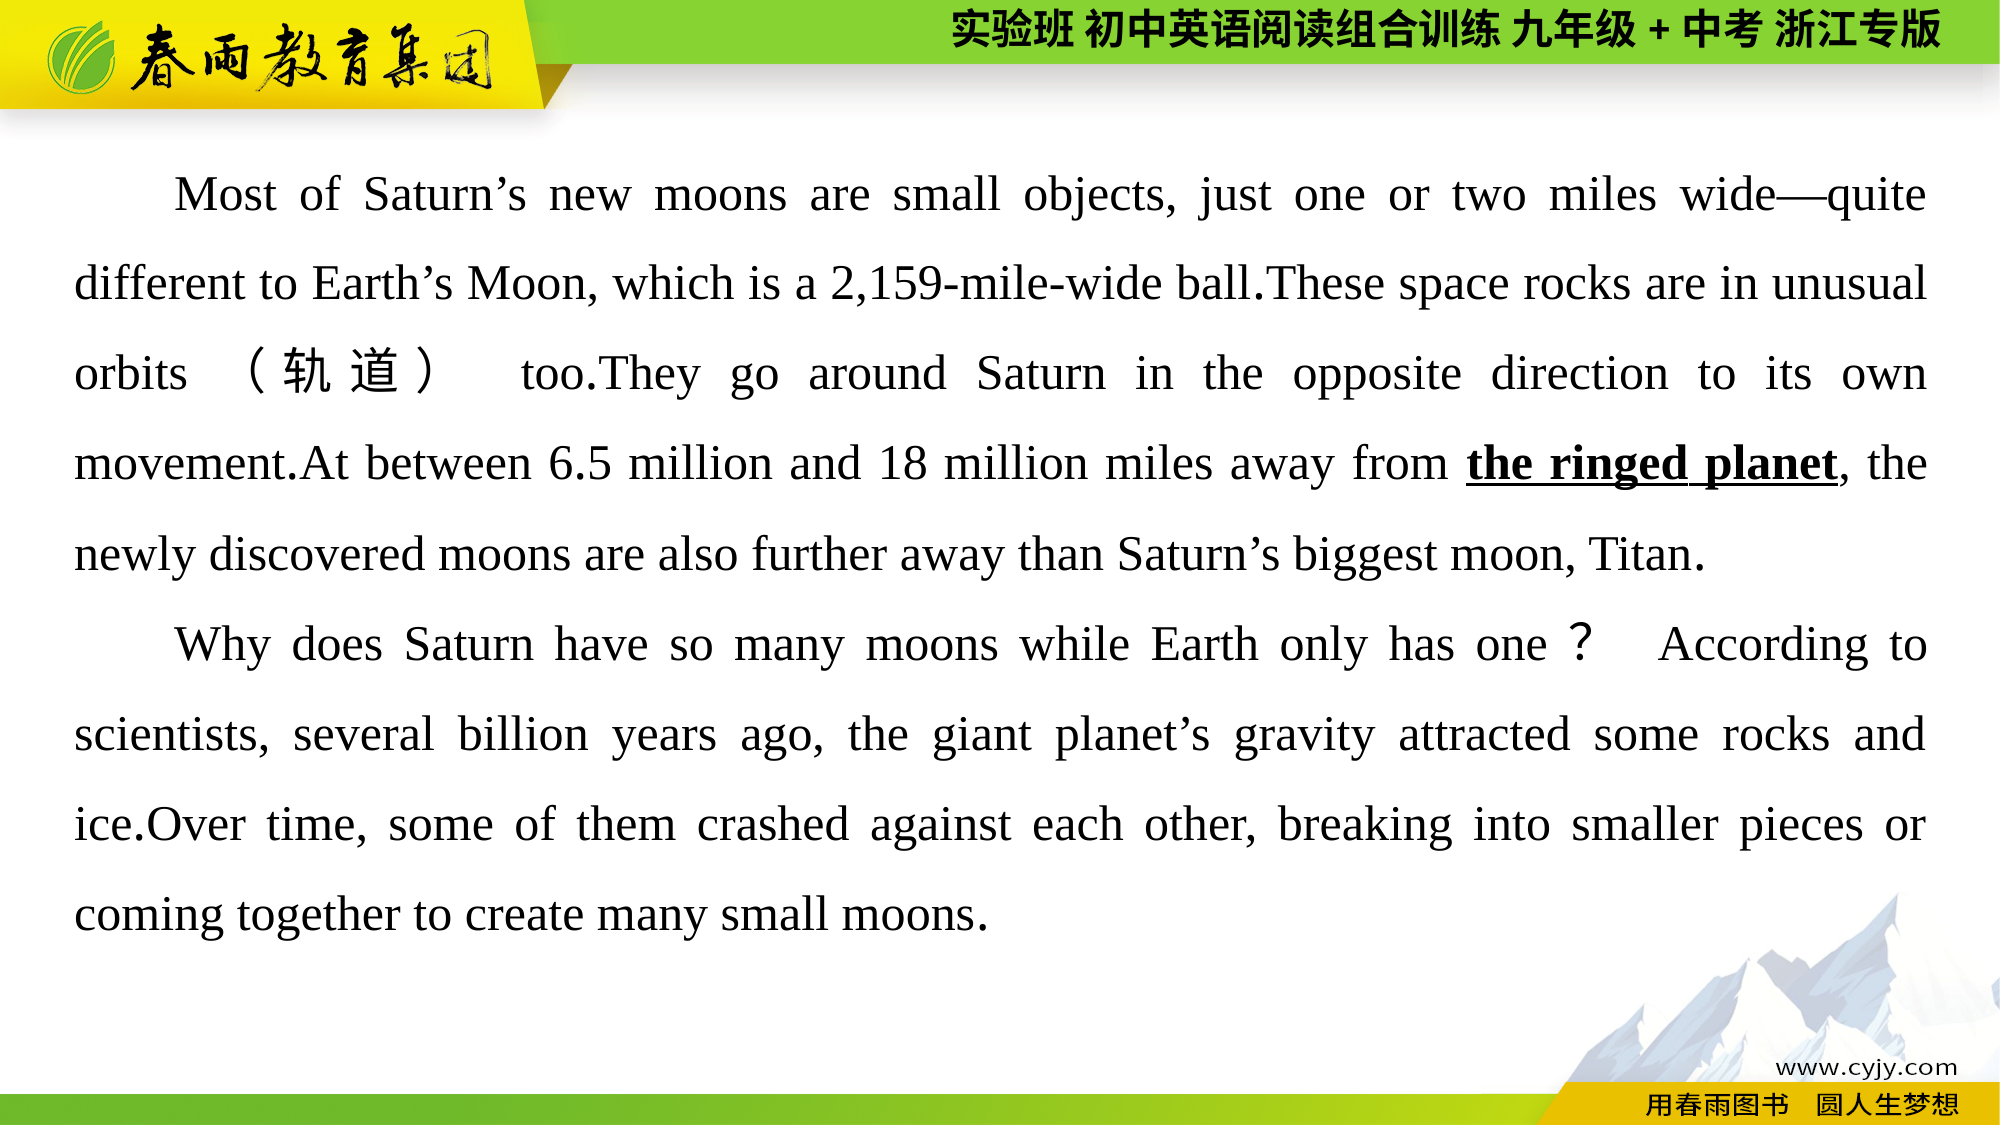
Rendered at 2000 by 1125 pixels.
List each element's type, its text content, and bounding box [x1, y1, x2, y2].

list Most of Saturn’s new moons are small objects, just one or two miles wide—quite different to Earth’s Moon, which is a 2,159-mile-wide ball.These space rocks are in unusual orbits（轨道） too.They go around Saturn in the opposite direction to its own movement.At between 6.5 million and 18 million miles away from the ringed planet, the newly discovered moons are also further away than Saturn’s biggest moon, Titan. Why does Saturn have so many moons while Earth only has one？ According to scientists, several billion years ago, the giant planet’s gravity attracted some rocks and ice.Over time, some of them crashed against each other, breaking into smaller pieces or coming together to create many small moons. [59, 122, 1944, 944]
picture [0, 0, 2000, 1125]
